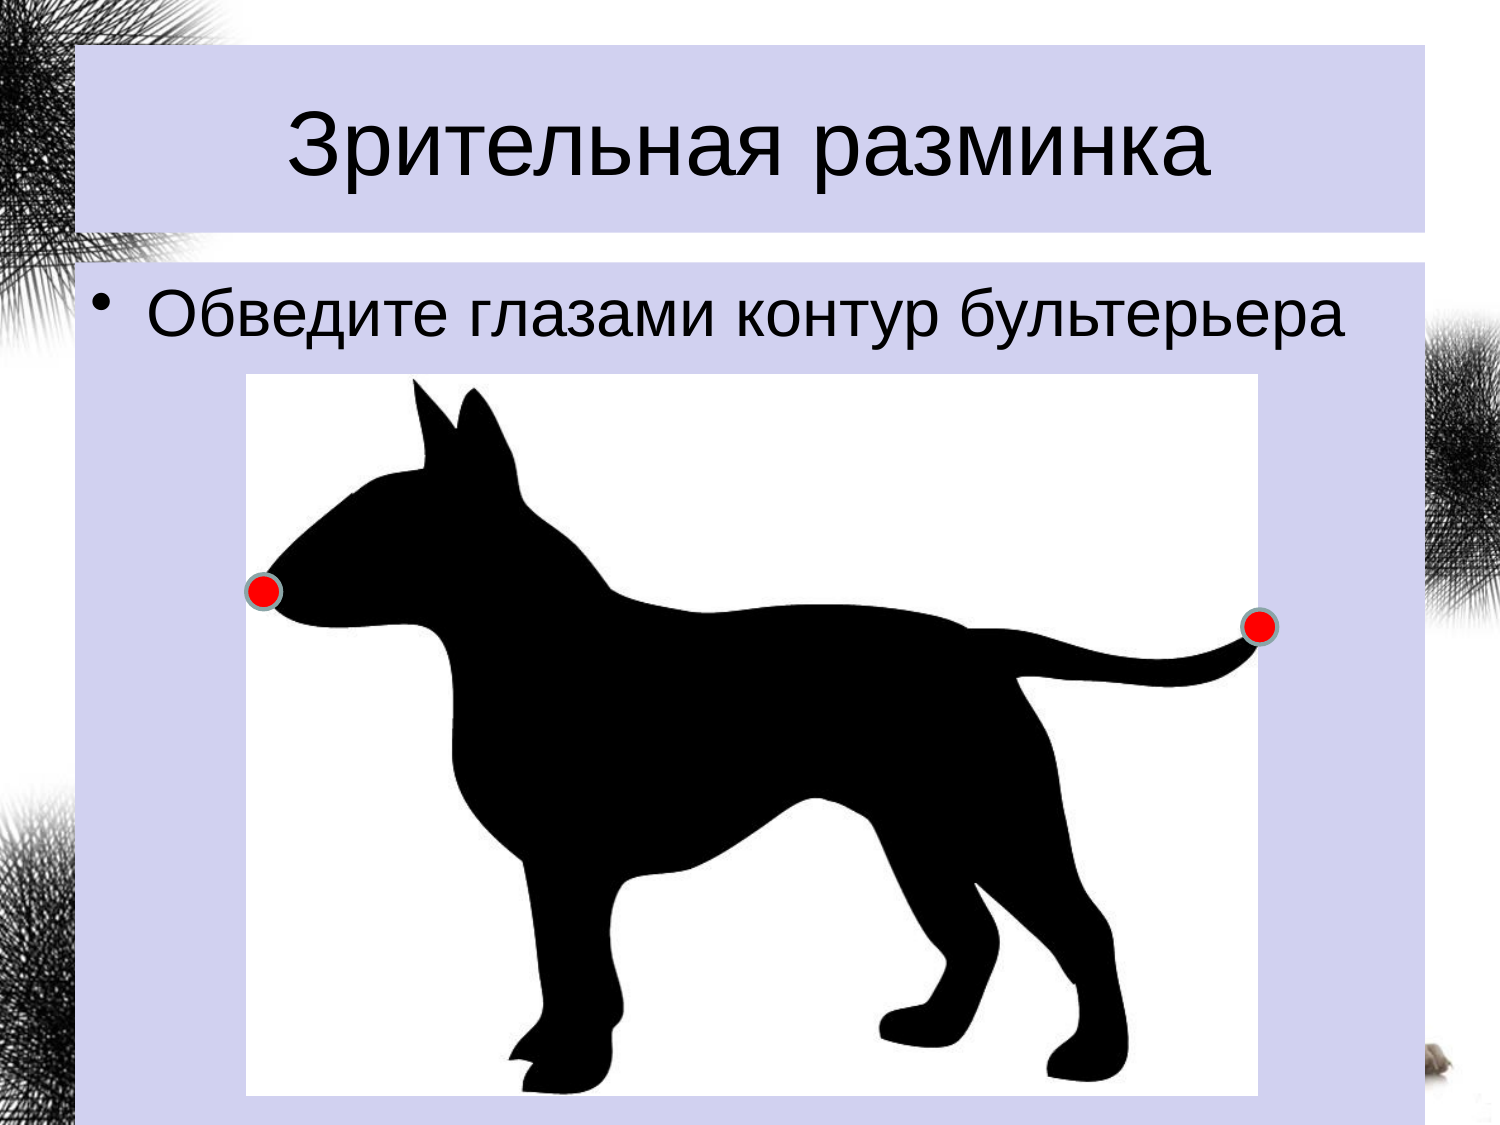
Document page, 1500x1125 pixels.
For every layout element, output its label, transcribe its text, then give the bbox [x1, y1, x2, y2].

title Зрительная разминка [75, 45, 1425, 233]
picture [0, 0, 1500, 1125]
text_box [1263, 607, 1280, 647]
picture [245, 374, 1258, 1096]
list Обведите глазами контур бультерьера [75, 262, 1425, 1125]
